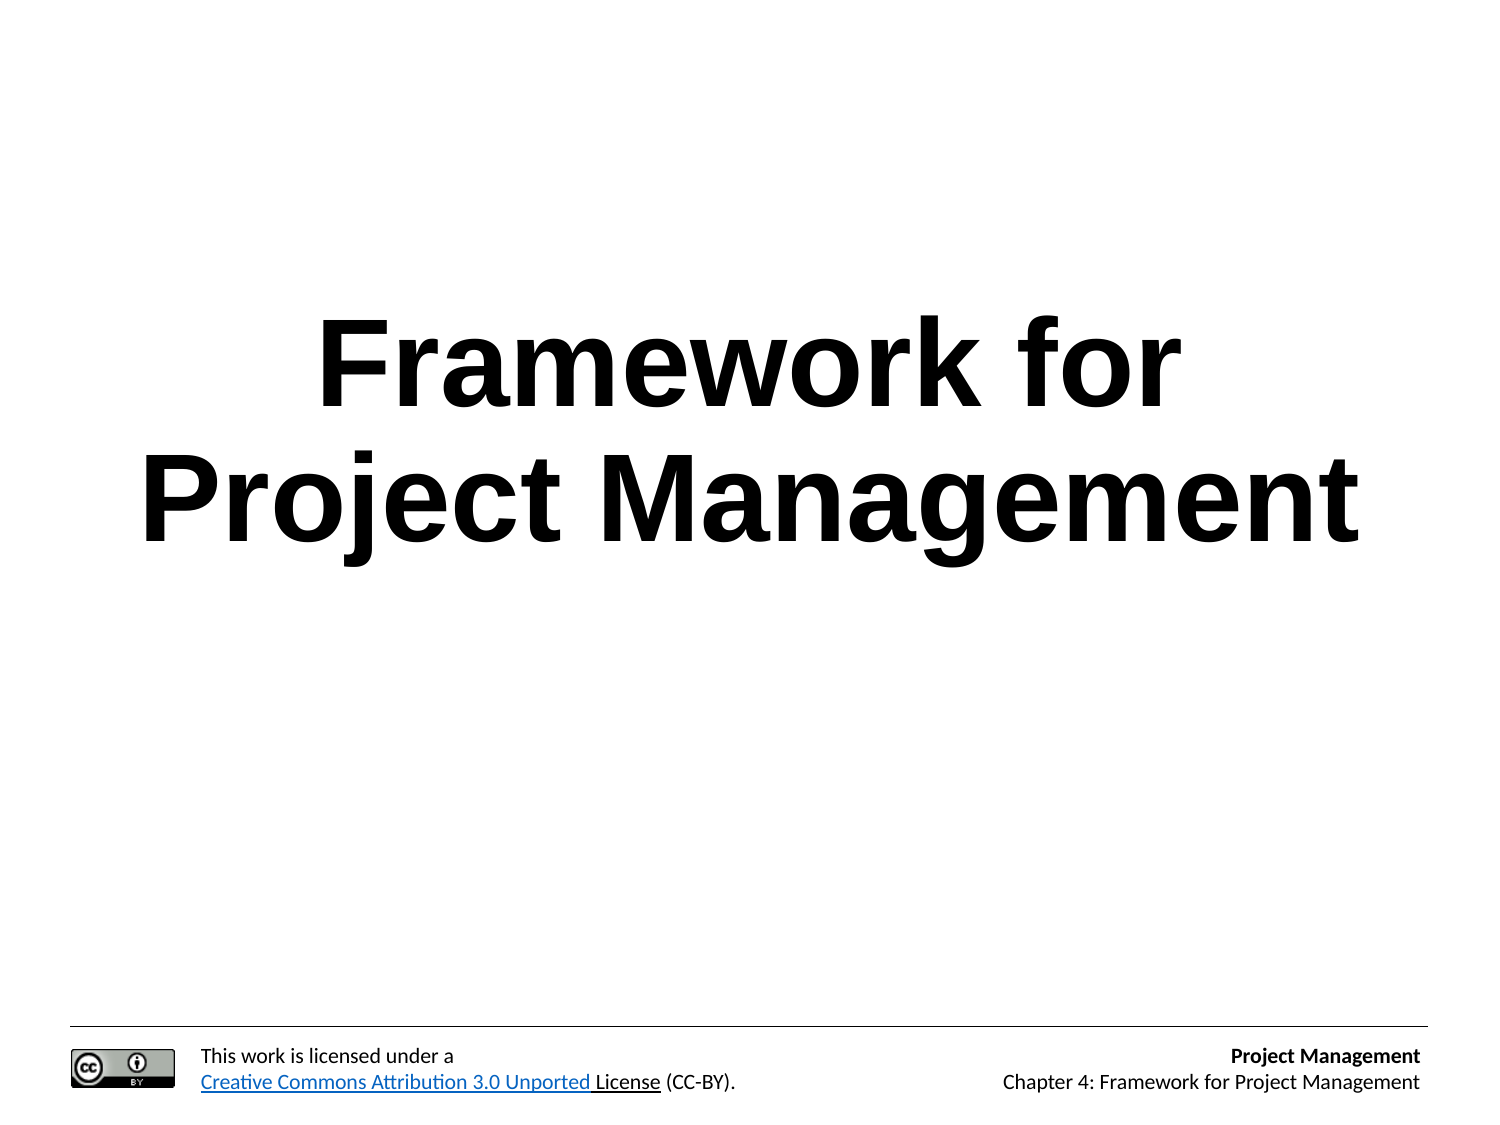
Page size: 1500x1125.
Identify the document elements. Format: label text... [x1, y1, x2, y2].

picture [71, 1049, 175, 1088]
title Framework for Project Management [112, 184, 1388, 576]
